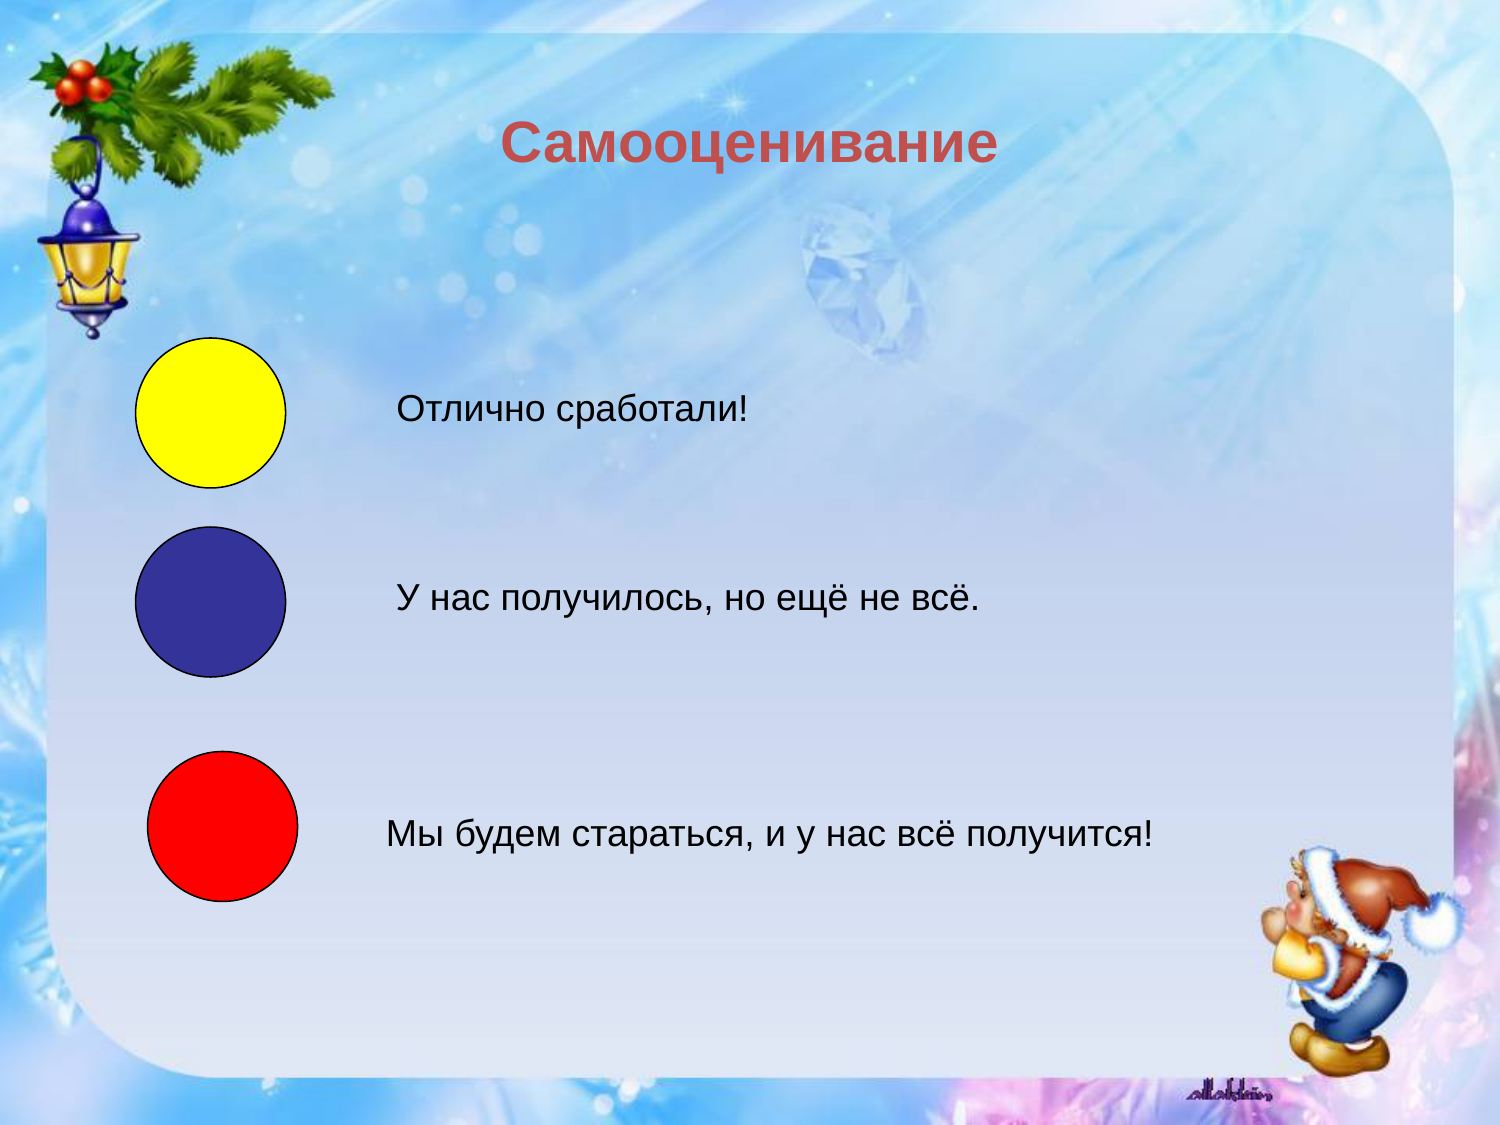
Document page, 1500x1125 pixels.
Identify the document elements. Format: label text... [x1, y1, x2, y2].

list [74, 262, 1426, 1006]
text_box Отлично сработали! [381, 376, 764, 437]
text_box [368, 373, 668, 434]
title Самооценивание [74, 44, 1426, 233]
text_box Мы будем стараться, и у нас всё получится! [371, 802, 1170, 862]
text_box [135, 527, 286, 678]
text_box [135, 337, 286, 488]
text_box У нас получилось, но ещё не всё. [381, 565, 996, 626]
text_box [147, 751, 298, 902]
picture [0, 0, 1500, 1125]
